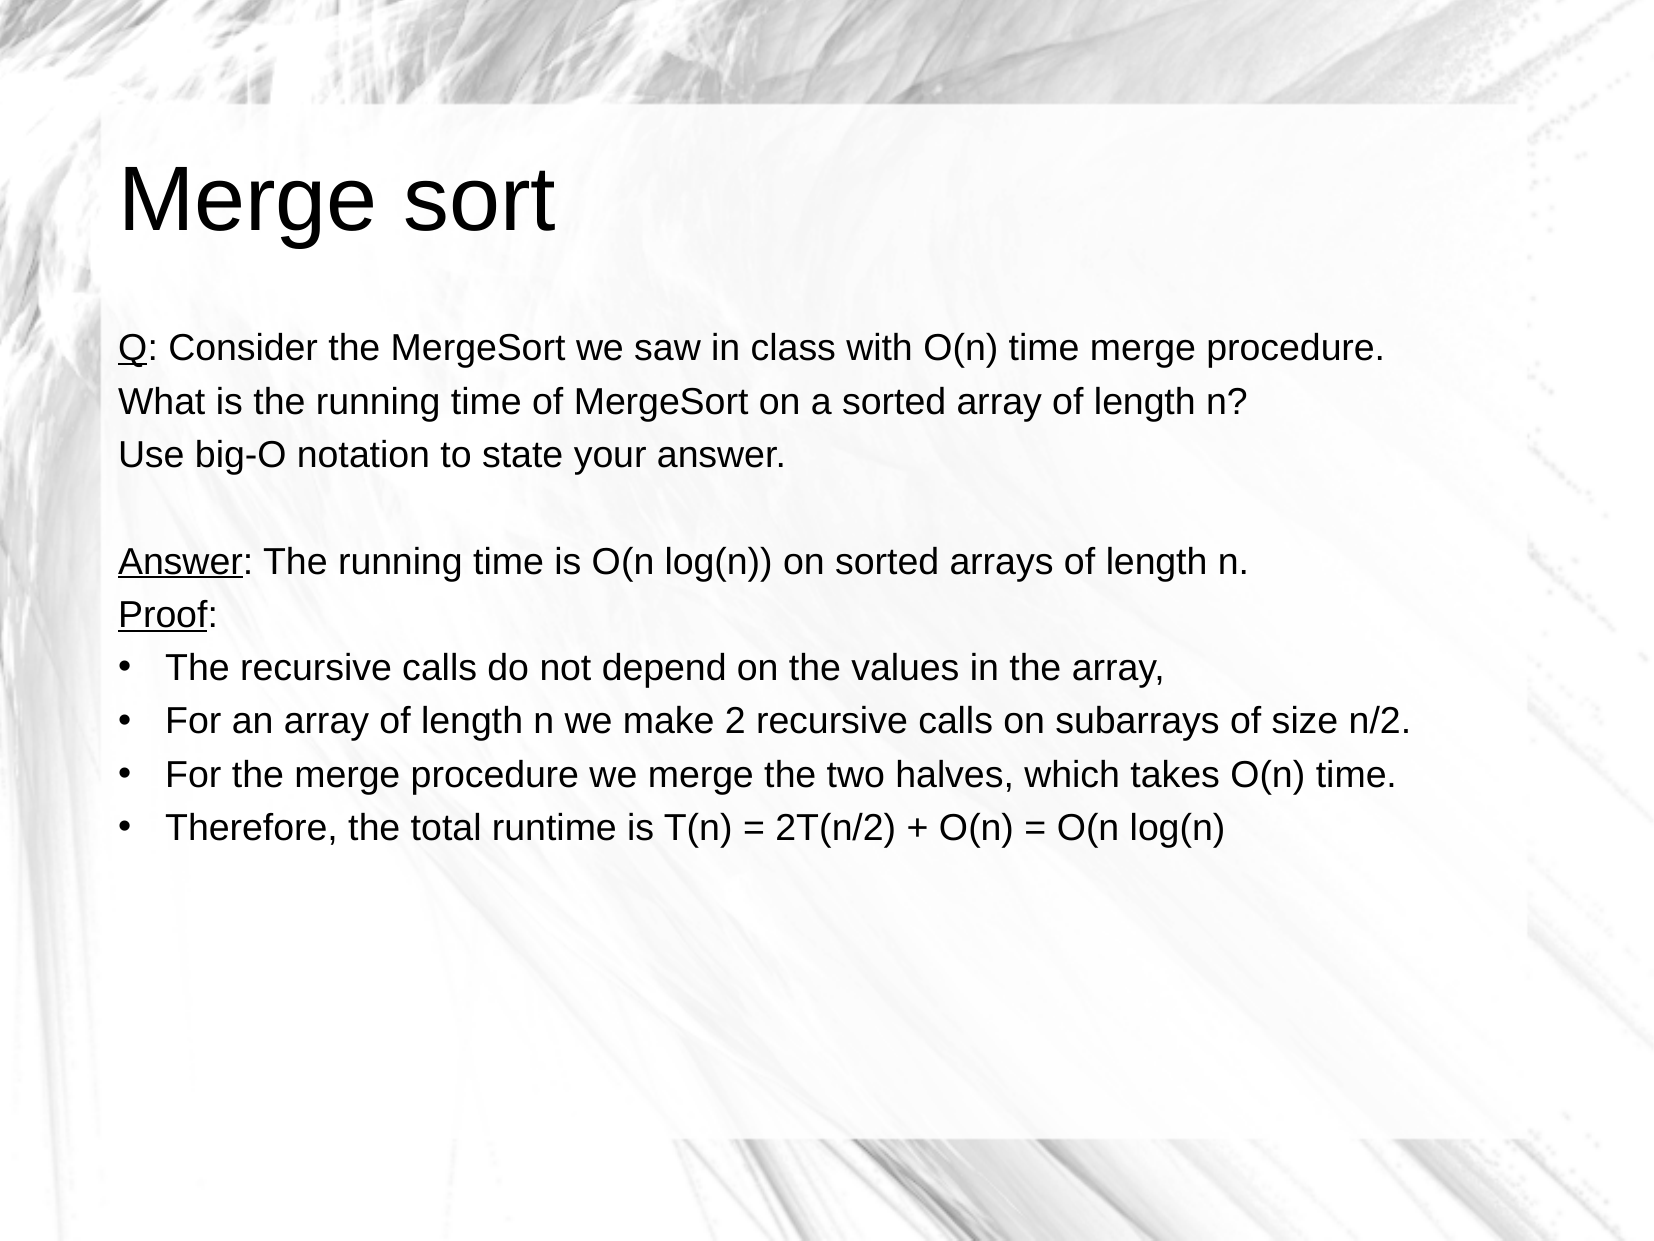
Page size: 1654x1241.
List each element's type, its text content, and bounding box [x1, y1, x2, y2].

list Q: Consider the MergeSort we saw in class with O(n) time merge procedure. What is the running time of MergeSort on a sorted array of length n? Use big-O notation to state your answer. Answer: The running time is O(n log(n)) on sorted arrays of length n. Proof: The recursive calls do not depend on the values in the array, For an array of length n we make 2 recursive calls on subarrays of size n/2. For the merge procedure we merge the two halves, which takes O(n) time. Therefore, the total runtime is T(n) = 2T(n/2) + O(n) = O(n log(n) [118, 319, 1571, 1109]
picture [0, 0, 1654, 1241]
title Merge sort [118, 93, 1506, 299]
